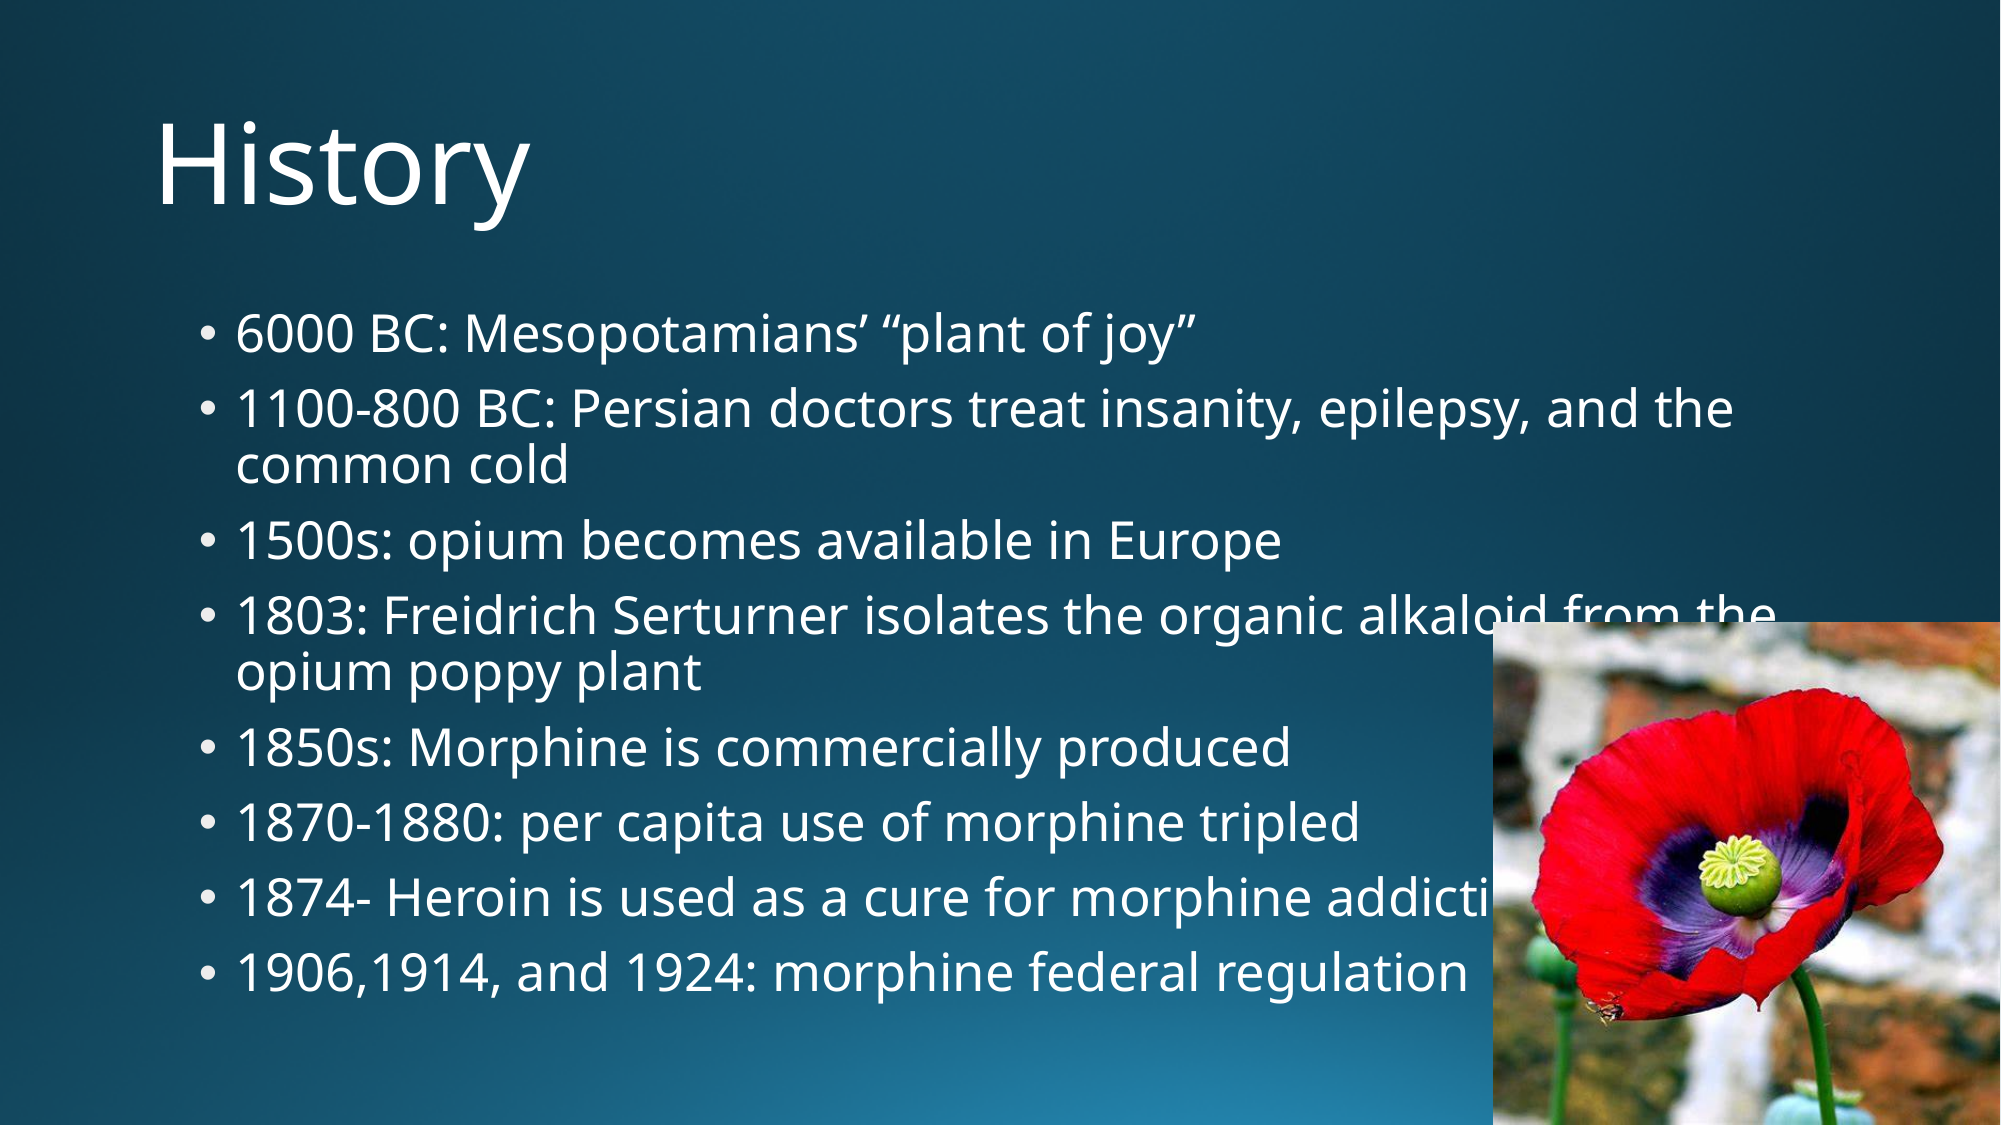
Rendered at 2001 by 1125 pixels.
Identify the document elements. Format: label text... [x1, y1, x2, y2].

title History [137, 59, 1863, 278]
list 6000 BC: Mesopotamians’ “plant of joy” 1100-800 BC: Persian doctors treat insanity, epilepsy, and the common cold 1500s: opium becomes available in Europe 1803: Freidrich Serturner isolates the organic alkaloid from the opium poppy plant 1850s: Morphine is commercially produced 1870-1880: per capita use of morphine tripled 1874- Heroin is used as a cure for morphine addiction 1906,1914, and 1924: morphine federal regulation [183, 299, 1863, 1014]
picture [0, 0, 2001, 1125]
